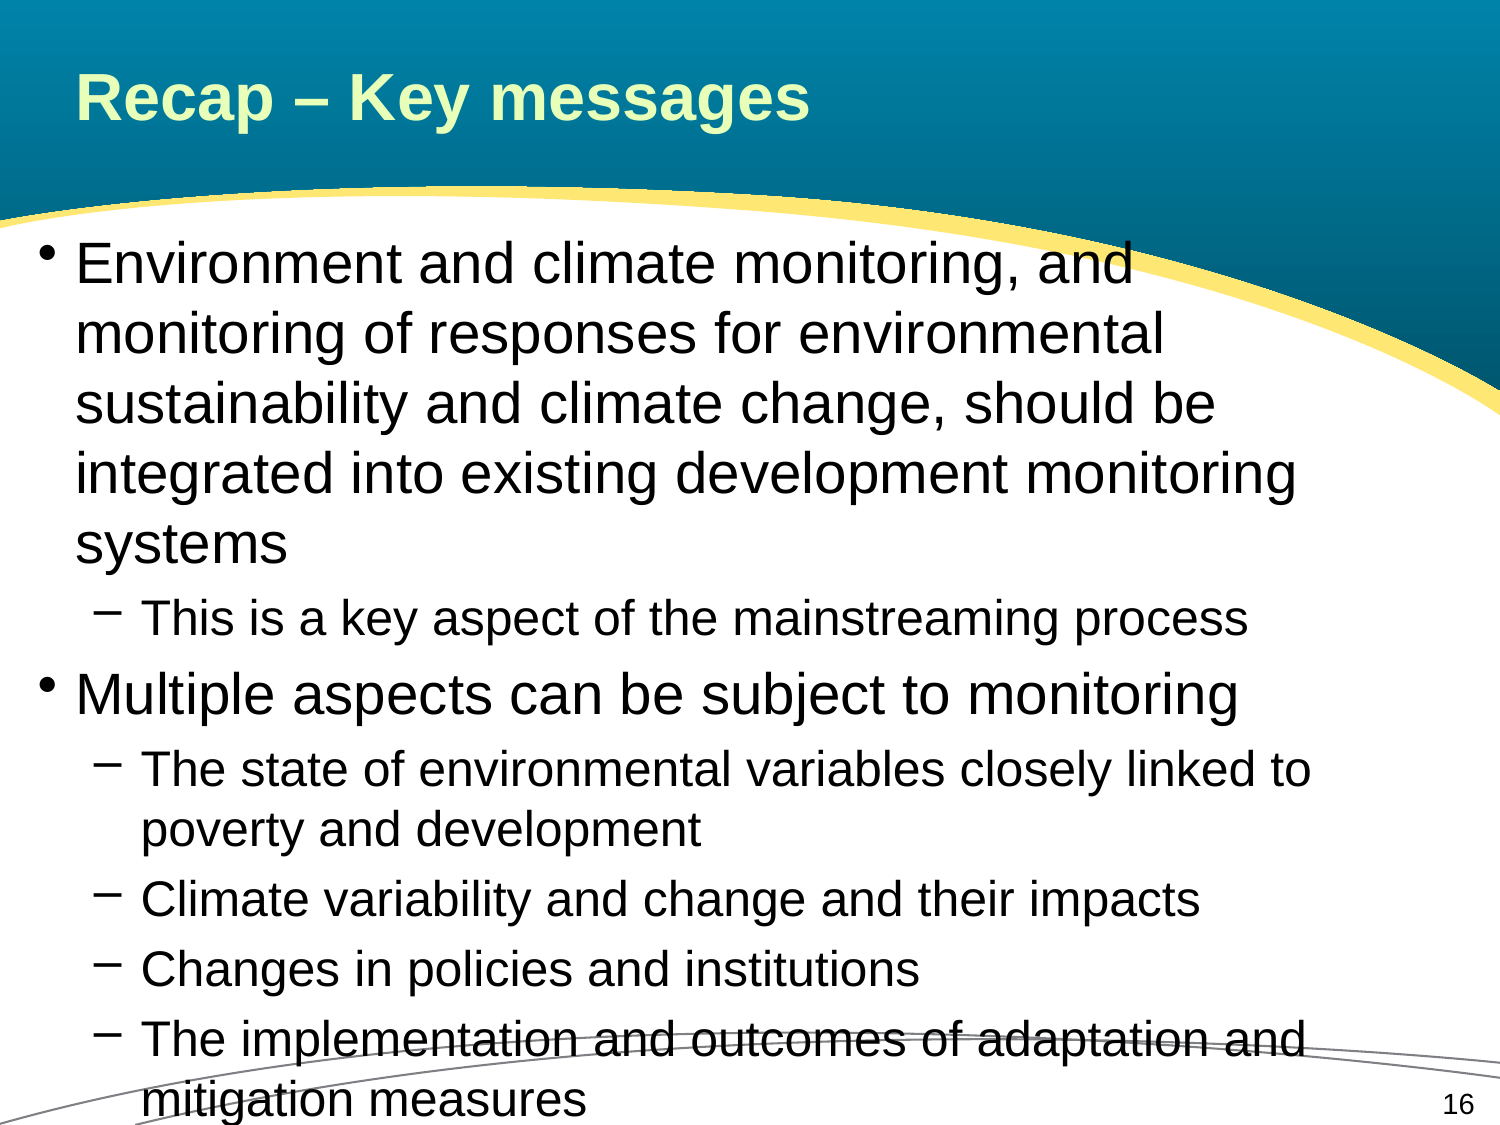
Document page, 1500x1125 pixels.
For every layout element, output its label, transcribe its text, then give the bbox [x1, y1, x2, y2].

title Recap – Key messages [74, 0, 1476, 188]
slide_number 16 [1124, 1084, 1476, 1113]
list Environment and climate monitoring, and monitoring of responses for environmental sustainability and climate change, should be integrated into existing development monitoring systems This is a key aspect of the mainstreaming process Multiple aspects can be subject to monitoring The state of environmental variables closely linked to poverty and development Climate variability and change and their impacts Changes in policies and institutions The implementation and outcomes of adaptation and mitigation measures [37, 224, 1426, 1013]
